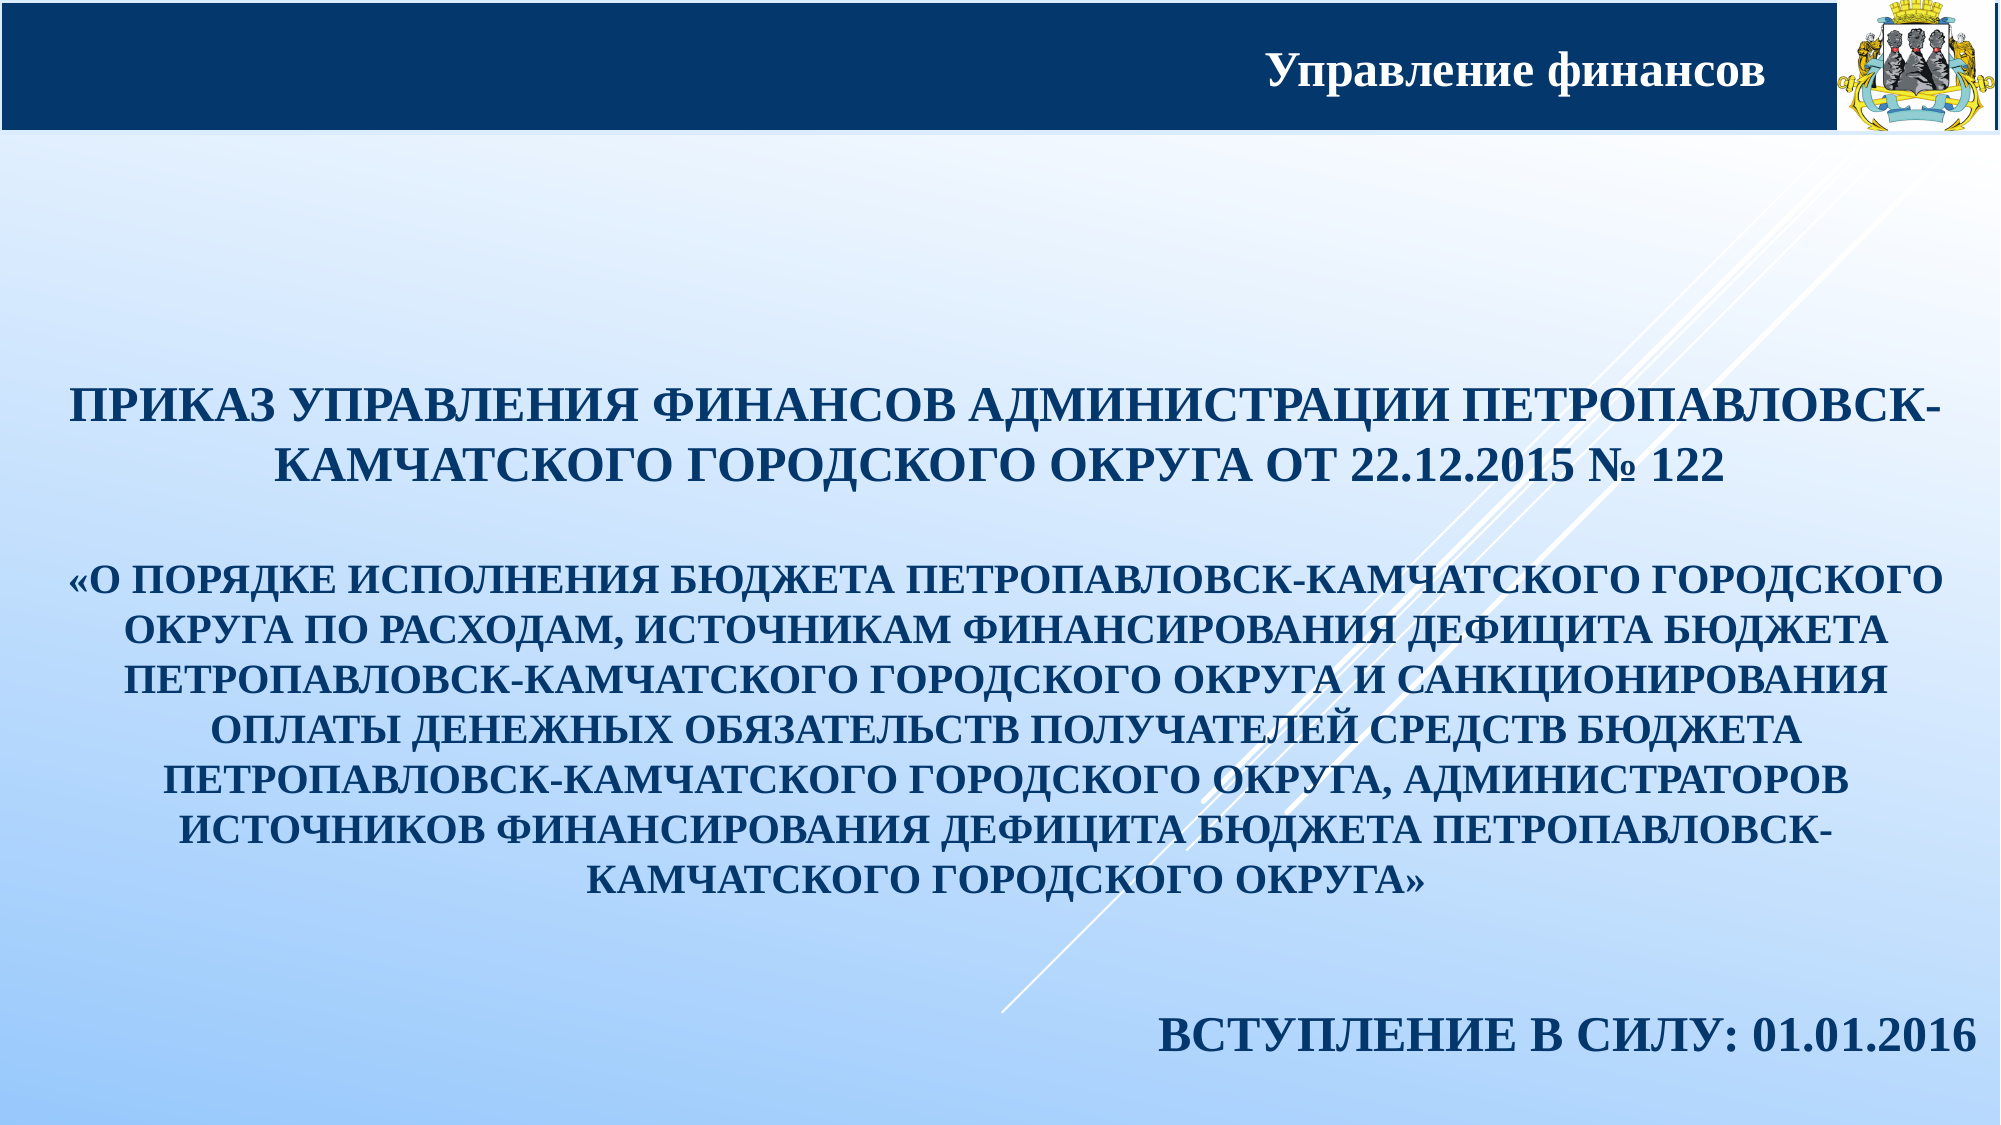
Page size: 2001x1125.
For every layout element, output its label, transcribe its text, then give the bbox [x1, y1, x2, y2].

title приказ управления финансов администрации Петропавловск-камчатского городского округа от 22.12.2015 № 122 «О порядке исполнения бюджета Петропавловск-Камчатского городского округа по расходам, источникам финансирования дефицита бюджета Петропавловск-Камчатского городского округа и санкционирования оплаты денежных обязательств получателей средств бюджета Петропавловск-Камчатского городского округа, администраторов источников финансирования дефицита бюджета Петропавловск-Камчатского городского округа» вступление в силу: 01.01.2016 [18, 304, 1995, 988]
text_box Управление финансов [0, 0, 2000, 134]
picture [1837, 0, 1995, 131]
